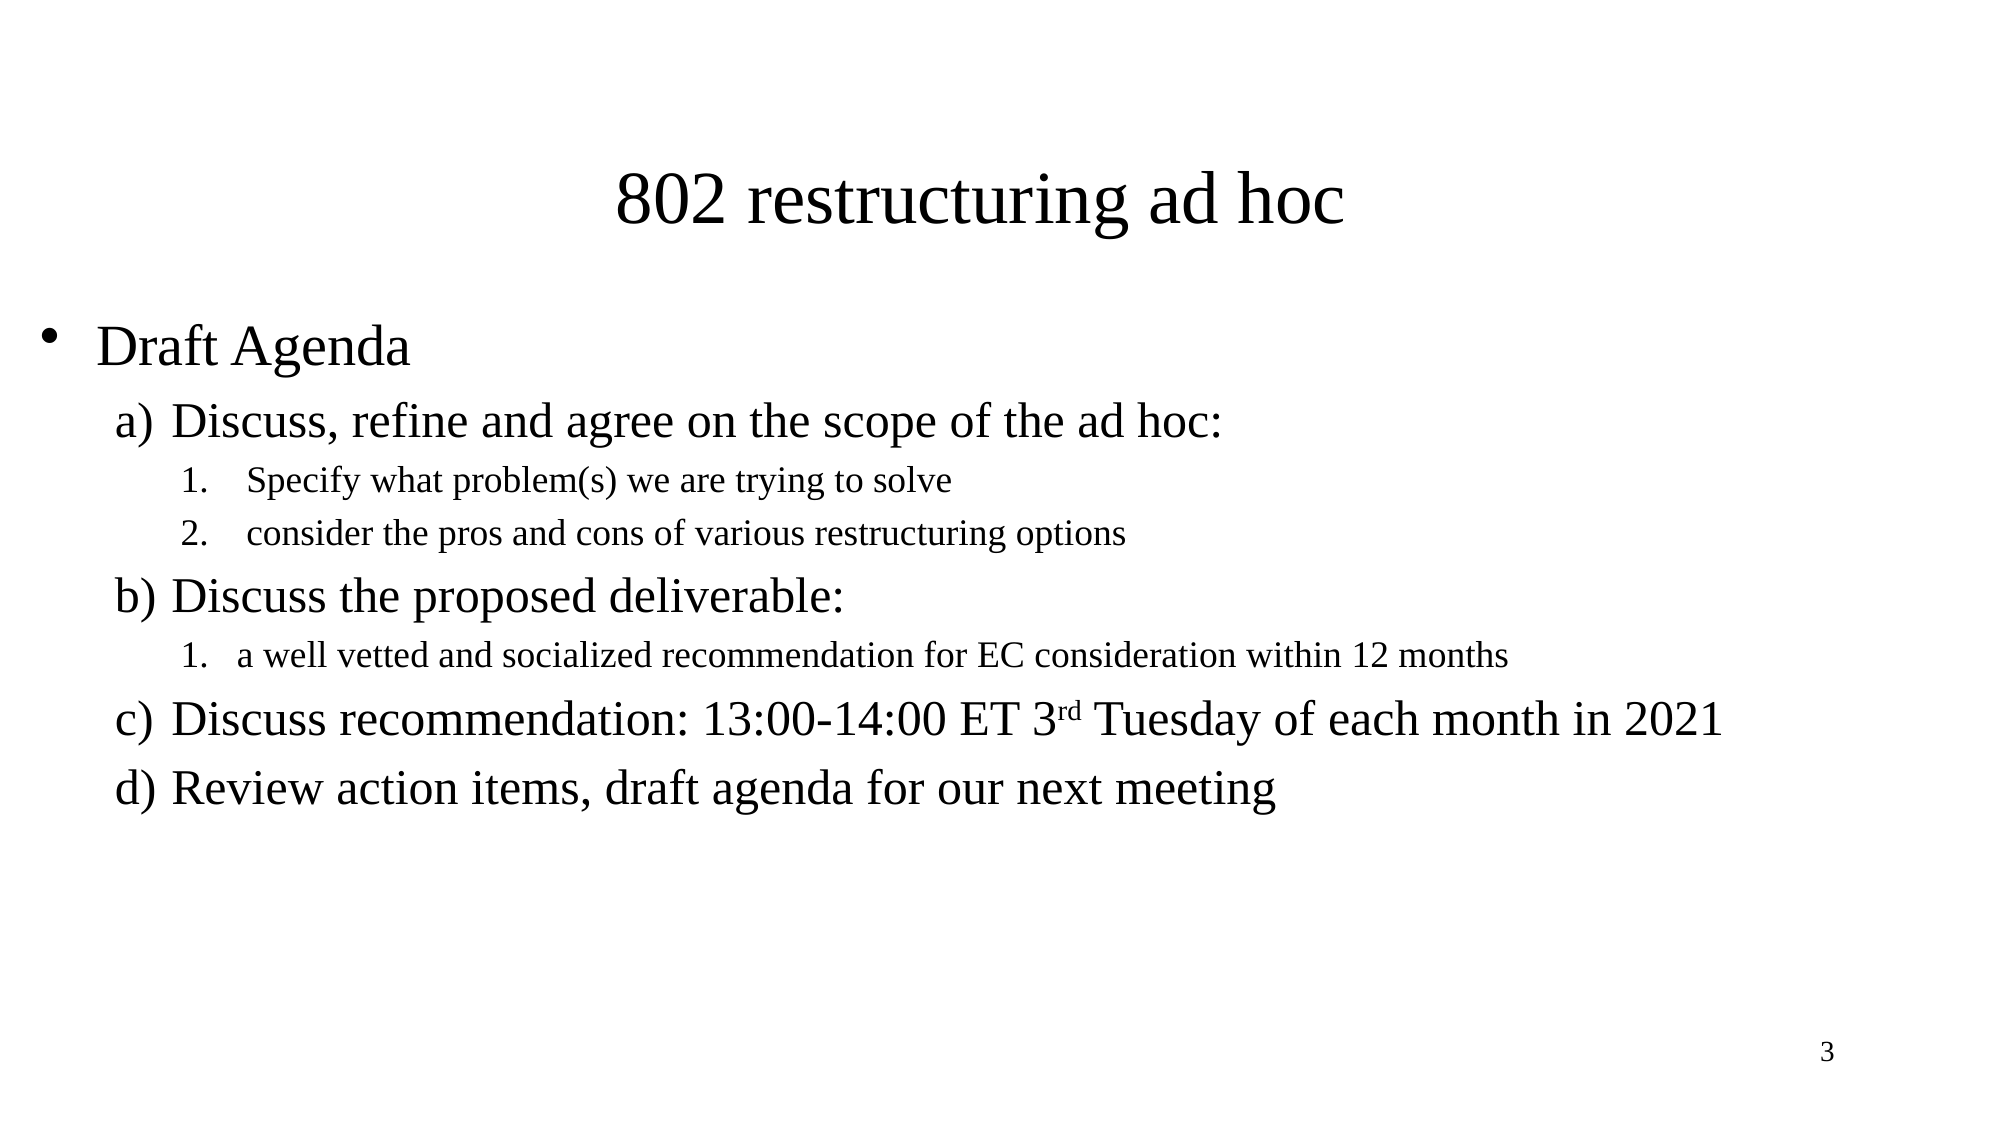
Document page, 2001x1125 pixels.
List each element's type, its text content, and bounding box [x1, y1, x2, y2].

list Draft Agenda Discuss, refine and agree on the scope of the ad hoc: Specify what problem(s) we are trying to solve consider the pros and cons of various restructuring options Discuss the proposed deliverable: a well vetted and socialized recommendation for EC consideration within 12 months Discuss recommendation: 13:00-14:00 ET 3rd Tuesday of each month in 2021 Review action items, draft agenda for our next meeting [24, 299, 1888, 1063]
title 802 restructuring ad hoc [62, 99, 1901, 288]
slide_number 3 [1433, 1024, 1851, 1101]
